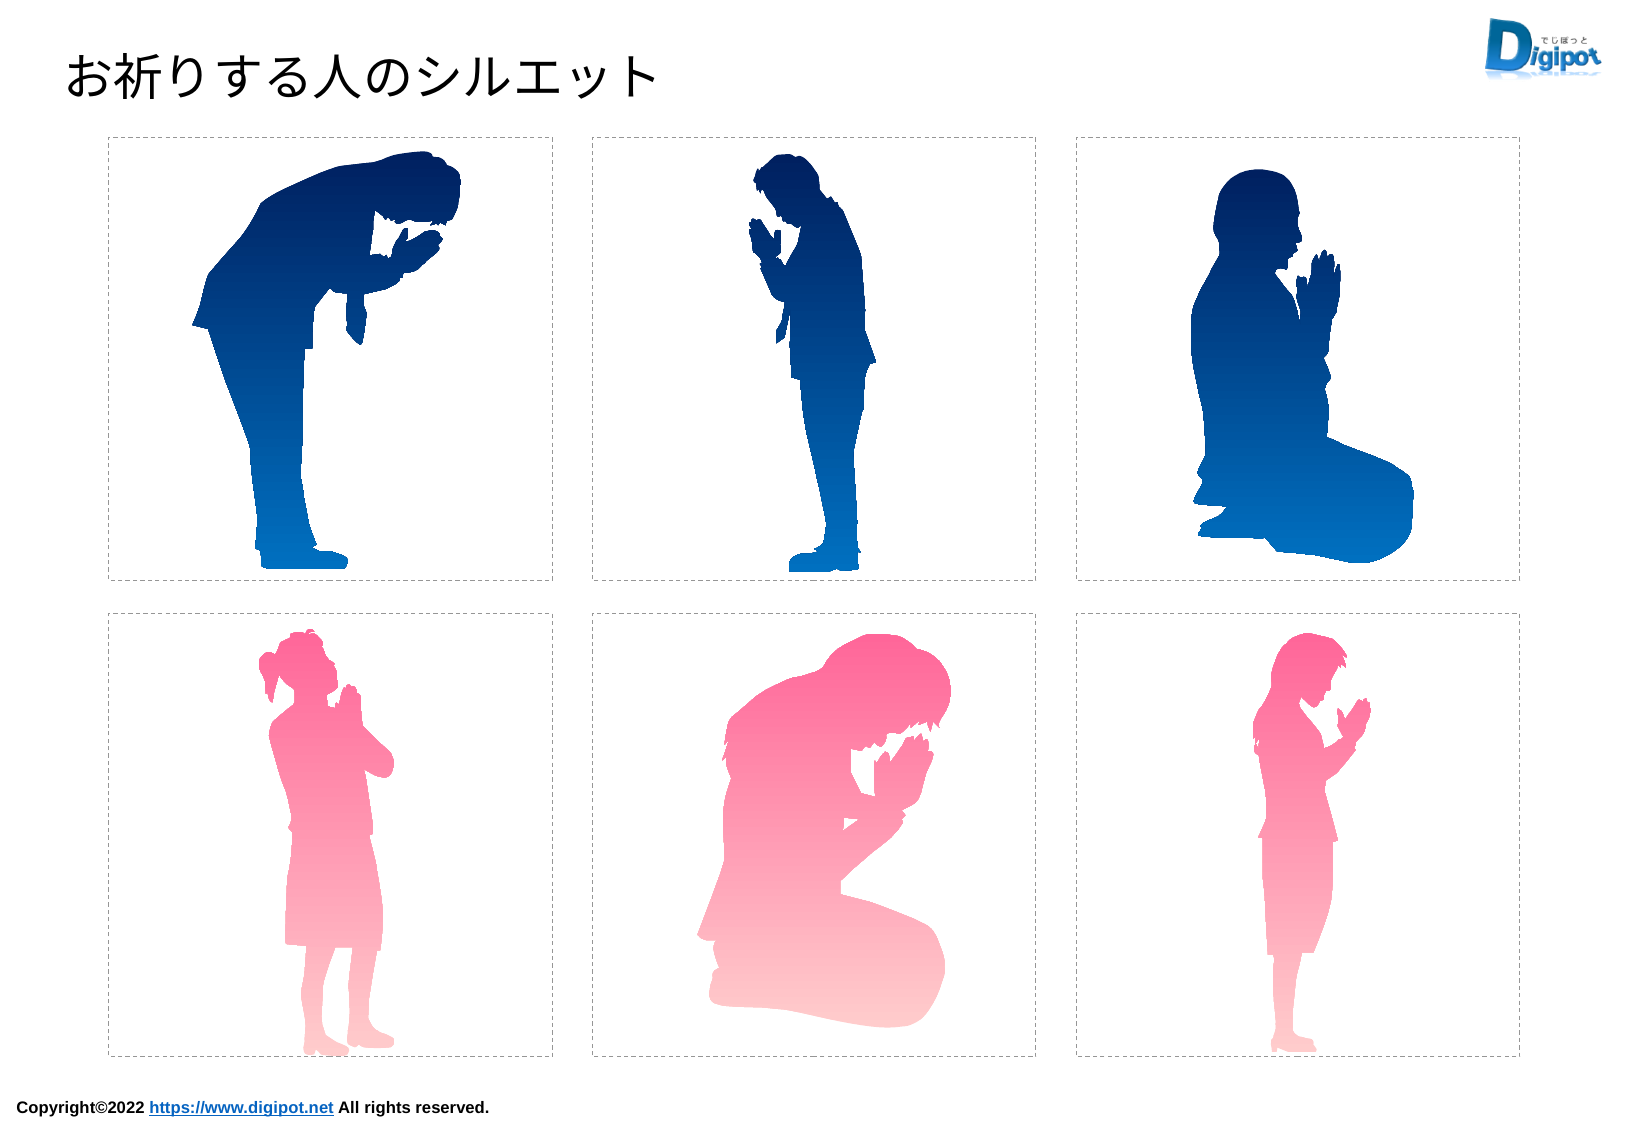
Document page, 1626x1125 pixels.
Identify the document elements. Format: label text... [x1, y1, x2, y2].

text_box [697, 633, 952, 1028]
text_box [192, 151, 461, 570]
text_box [1252, 633, 1372, 1053]
text_box [748, 154, 877, 573]
text_box [1190, 169, 1414, 564]
text_box お祈りする人のシルエット [48, 38, 679, 113]
text_box [258, 629, 395, 1057]
picture [1485, 18, 1602, 82]
